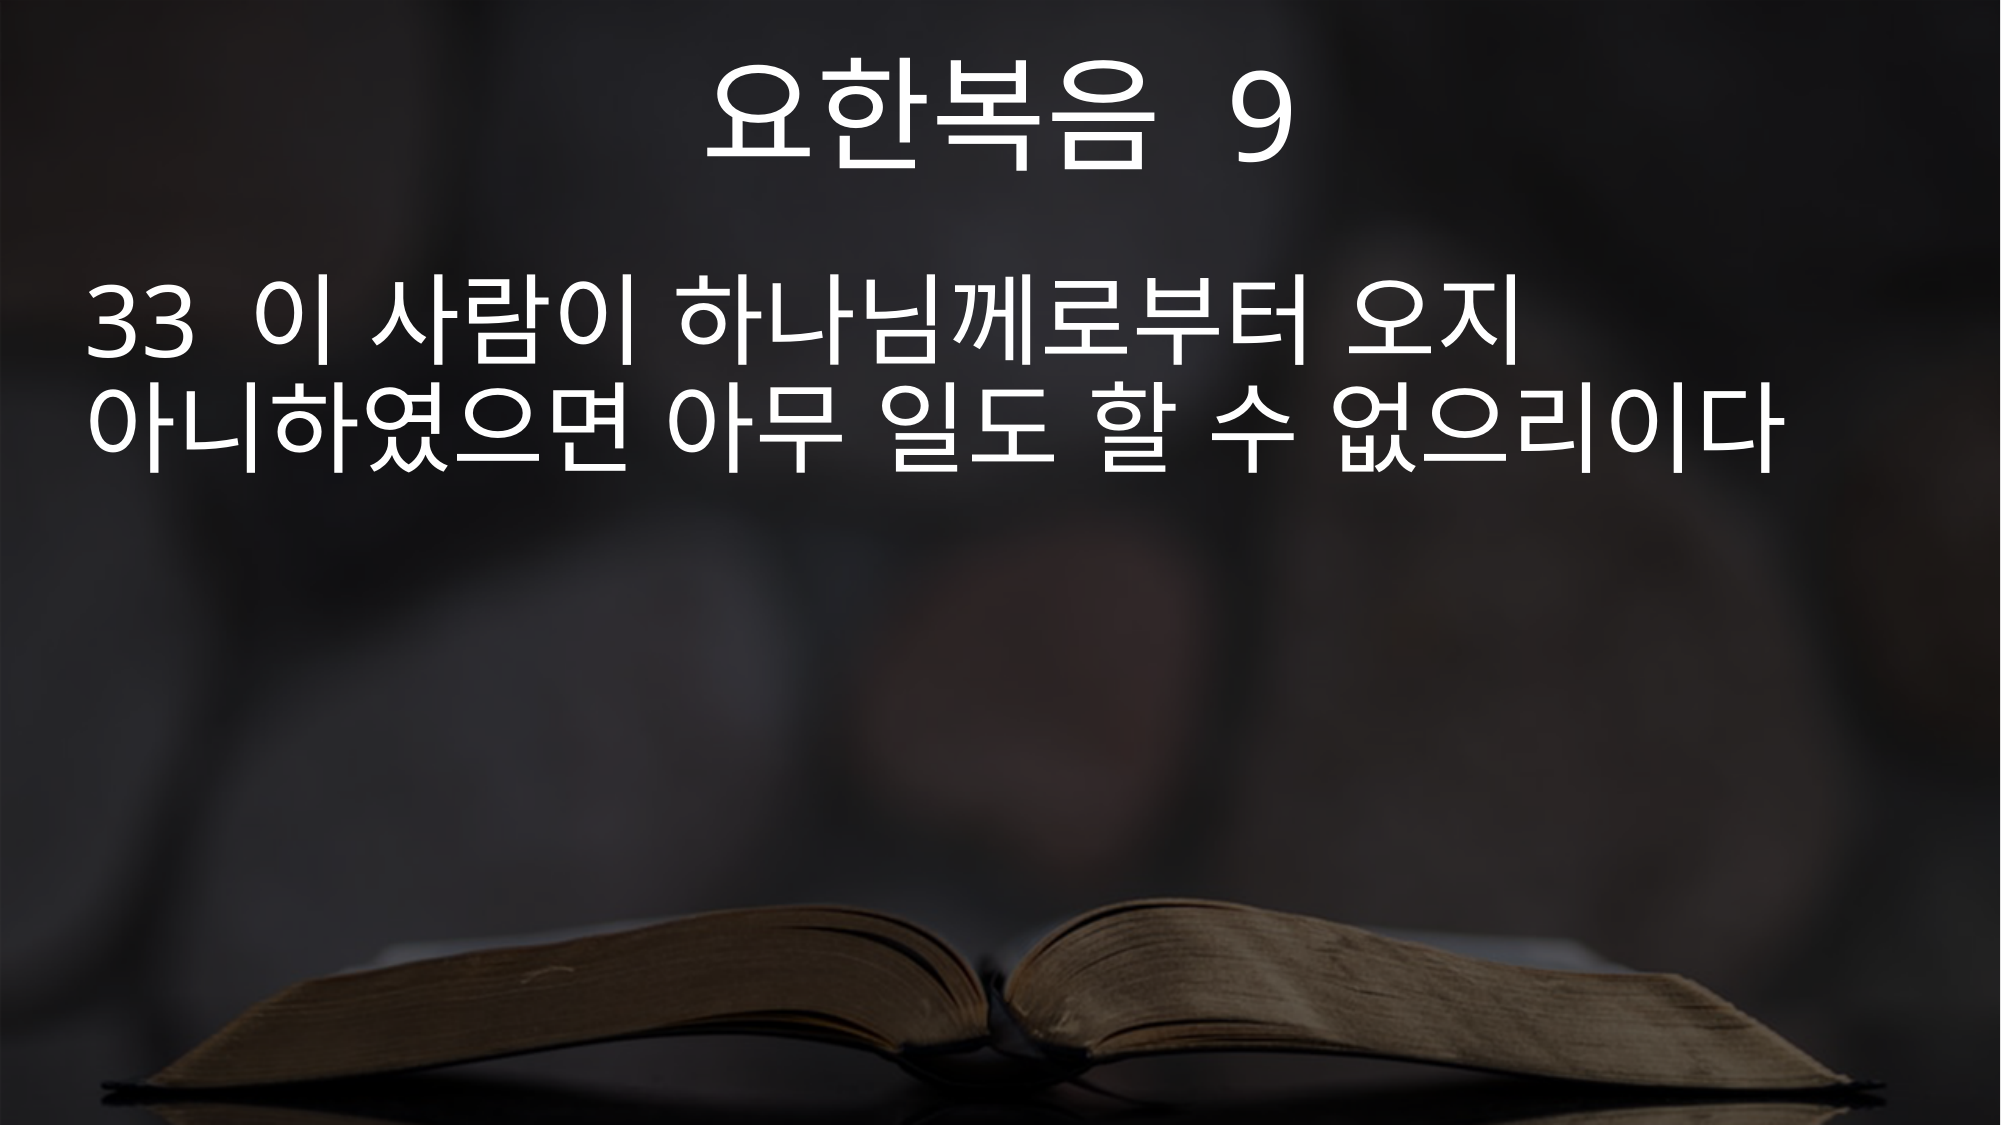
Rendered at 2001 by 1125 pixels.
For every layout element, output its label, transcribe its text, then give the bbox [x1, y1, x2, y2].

picture [0, 0, 2001, 1125]
footer 요한복음 9 [0, 32, 2000, 192]
list 33 이 사람이 하나님께로부터 오지 아니하였으면 아무 일도 할 수 없으리이다 [69, 263, 1953, 423]
